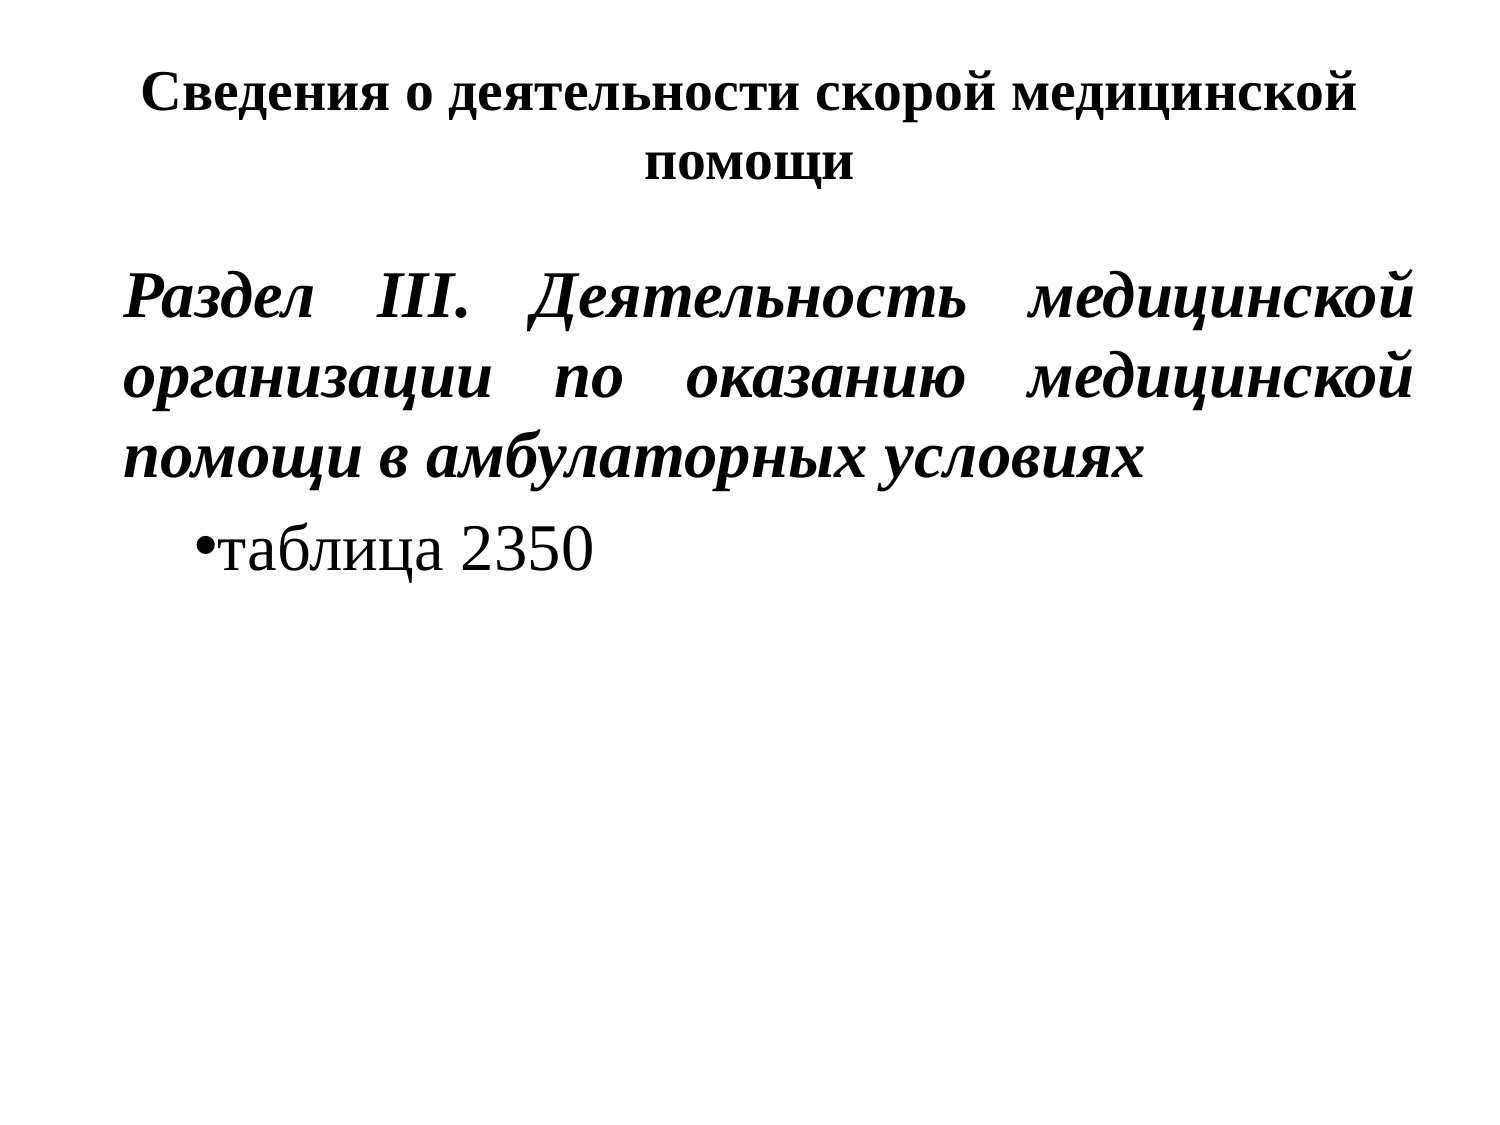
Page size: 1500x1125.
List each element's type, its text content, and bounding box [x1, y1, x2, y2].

title Сведения о деятельности скорой медицинской помощи [75, 45, 1425, 200]
list Раздел III. Деятельность медицинской организации по оказанию медицинской помощи в амбулаторных условиях таблица 2350 [64, 243, 1432, 1099]
